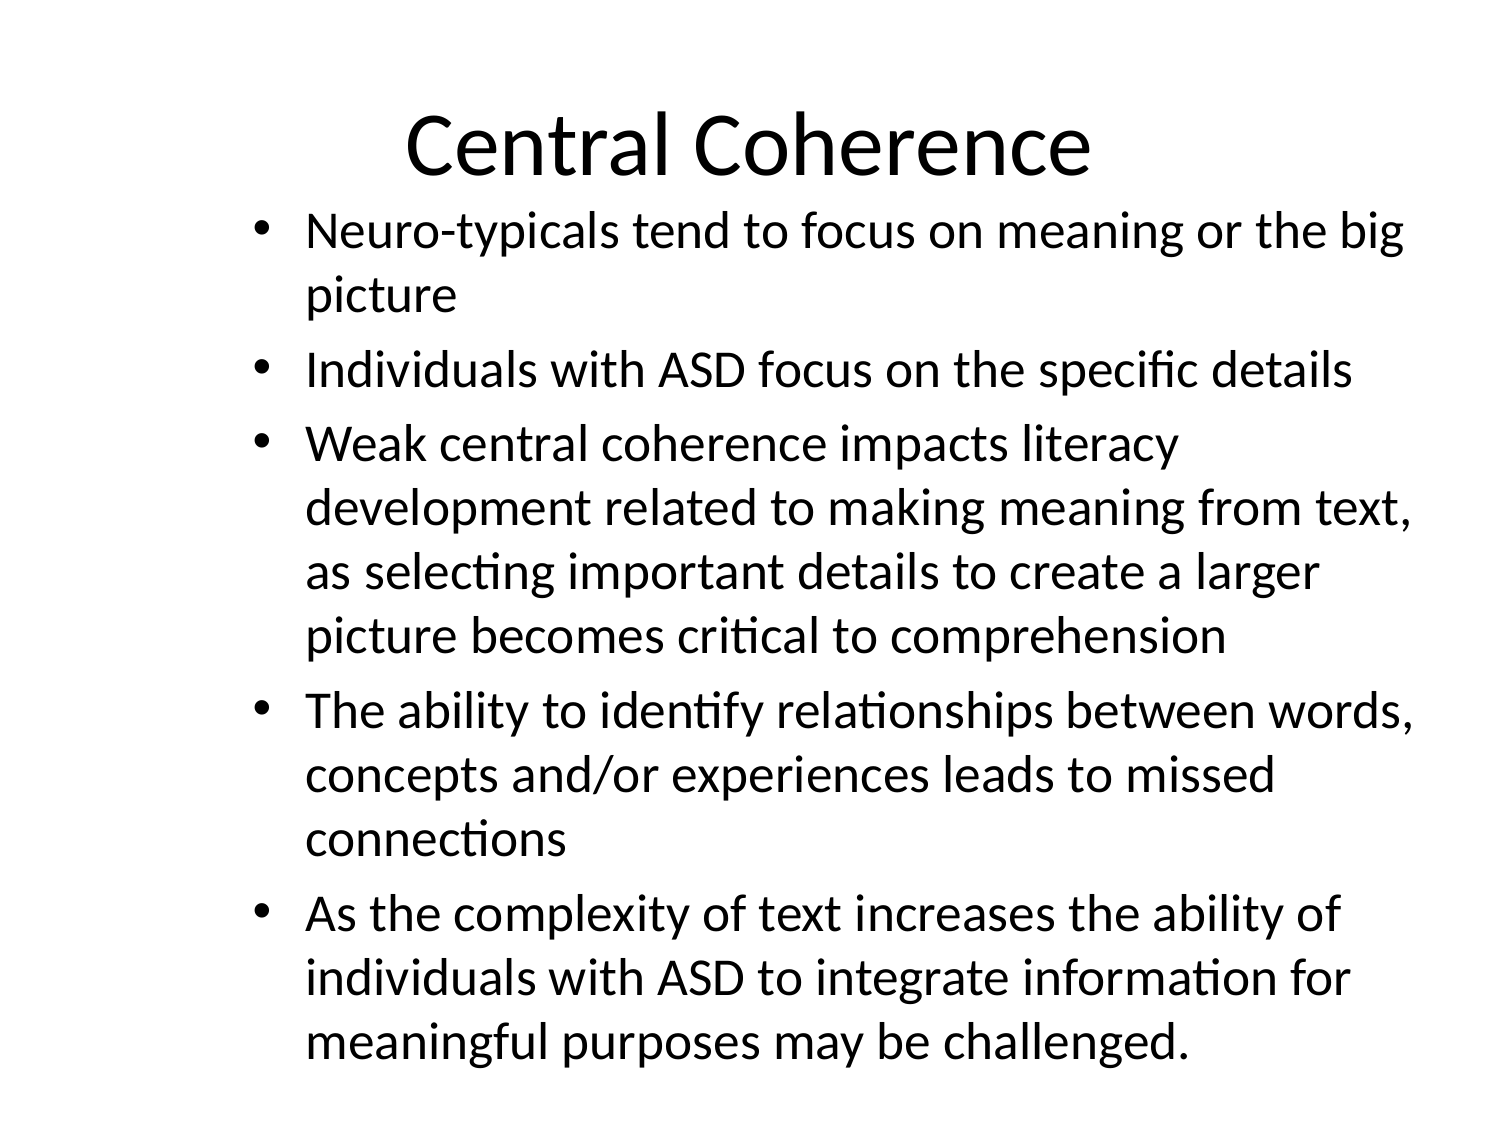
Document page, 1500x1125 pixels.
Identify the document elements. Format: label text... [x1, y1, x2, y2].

title Central Coherence [75, 45, 1425, 233]
list Neuro-typicals tend to focus on meaning or the big picture Individuals with ASD focus on the specific details Weak central coherence impacts literacy development related to making meaning from text, as selecting important details to create a larger picture becomes critical to comprehension The ability to identify relationships between words, concepts and/or experiences leads to missed connections As the complexity of text increases the ability of individuals with ASD to integrate information for meaningful purposes may be challenged. [237, 187, 1475, 1088]
